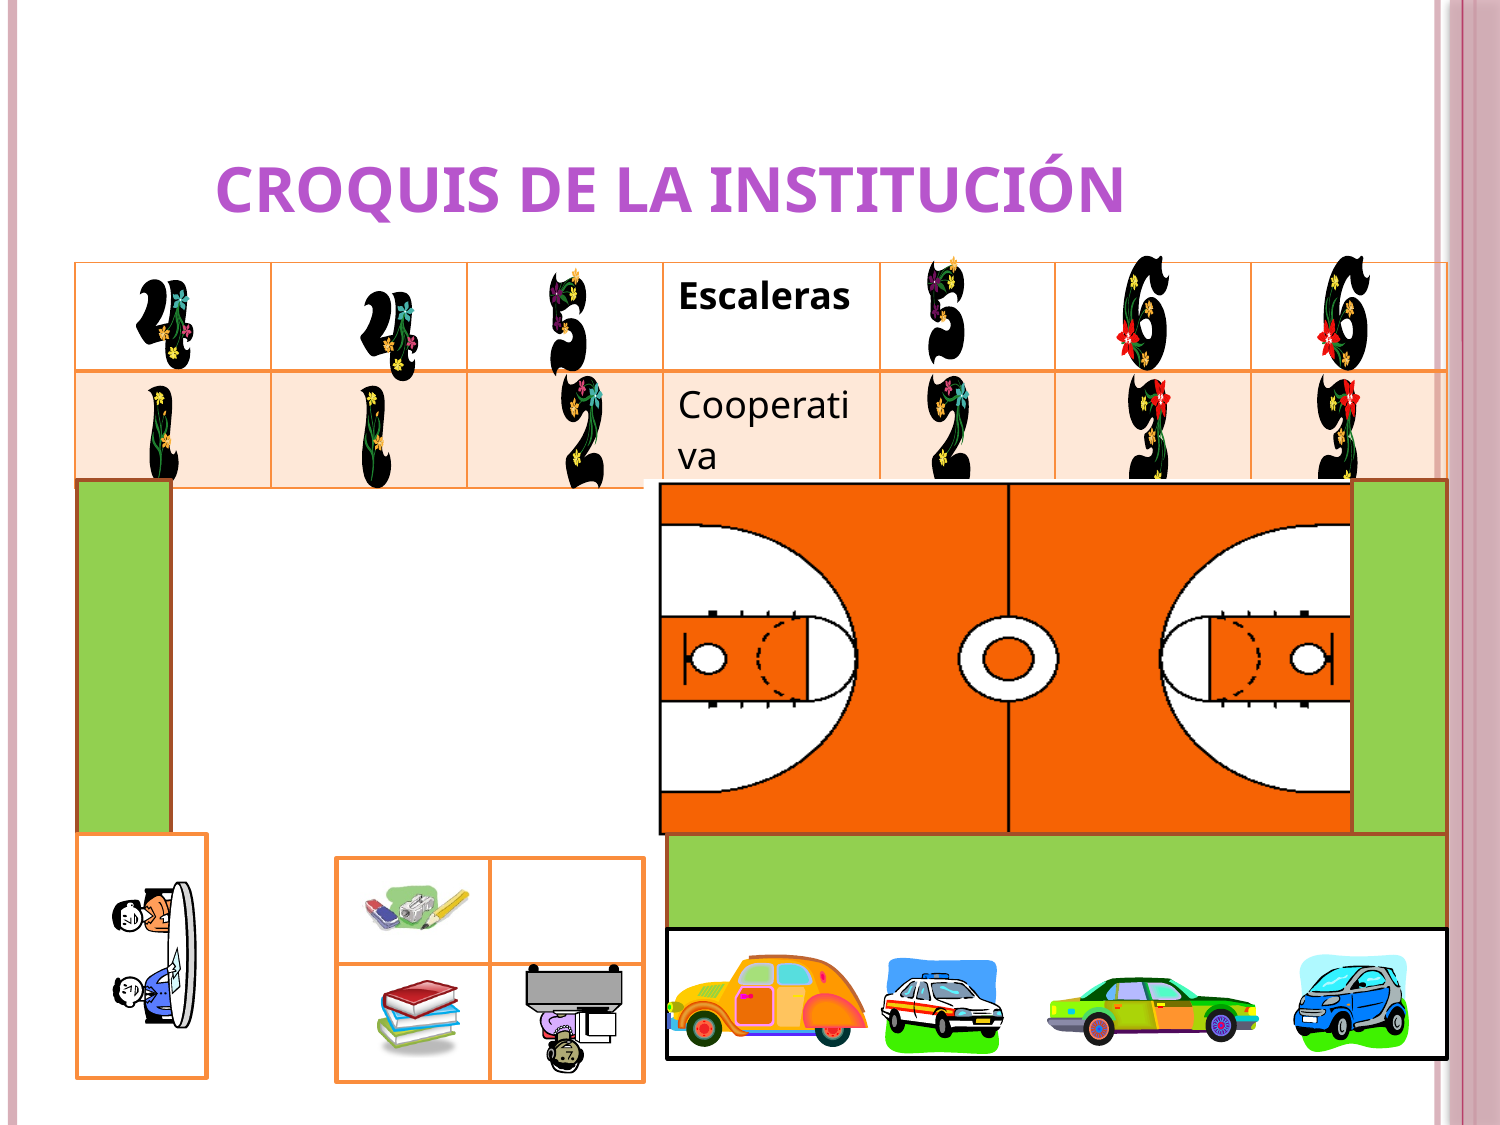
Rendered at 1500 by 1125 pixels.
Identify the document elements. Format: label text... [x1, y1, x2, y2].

title CROQUIS DE LA INSTITUCIÓN [75, 45, 1300, 233]
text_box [76, 254, 1448, 1083]
